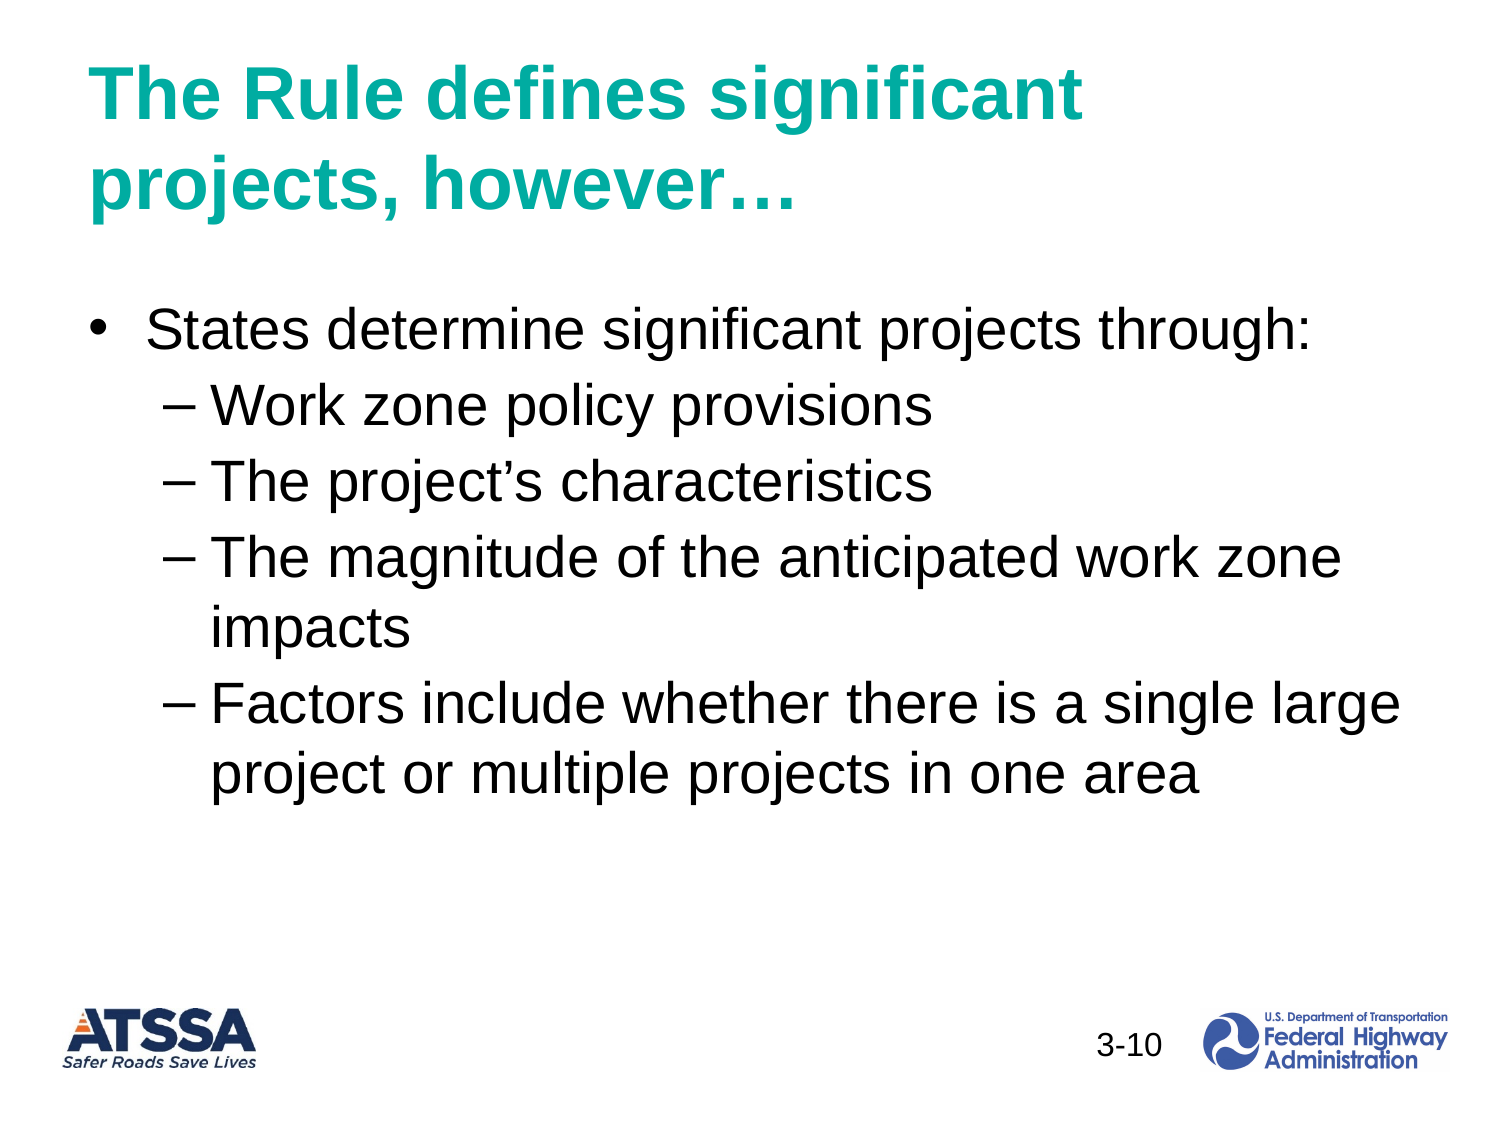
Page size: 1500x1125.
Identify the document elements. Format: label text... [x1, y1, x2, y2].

picture [1200, 1008, 1450, 1072]
list States determine significant projects through: Work zone policy provisions The project’s characteristics The magnitude of the anticipated work zone impacts Factors include whether there is a single large project or multiple projects in one area [73, 283, 1424, 1005]
picture [62, 1008, 256, 1068]
title The Rule defines significant projects, however… [73, 48, 1424, 221]
